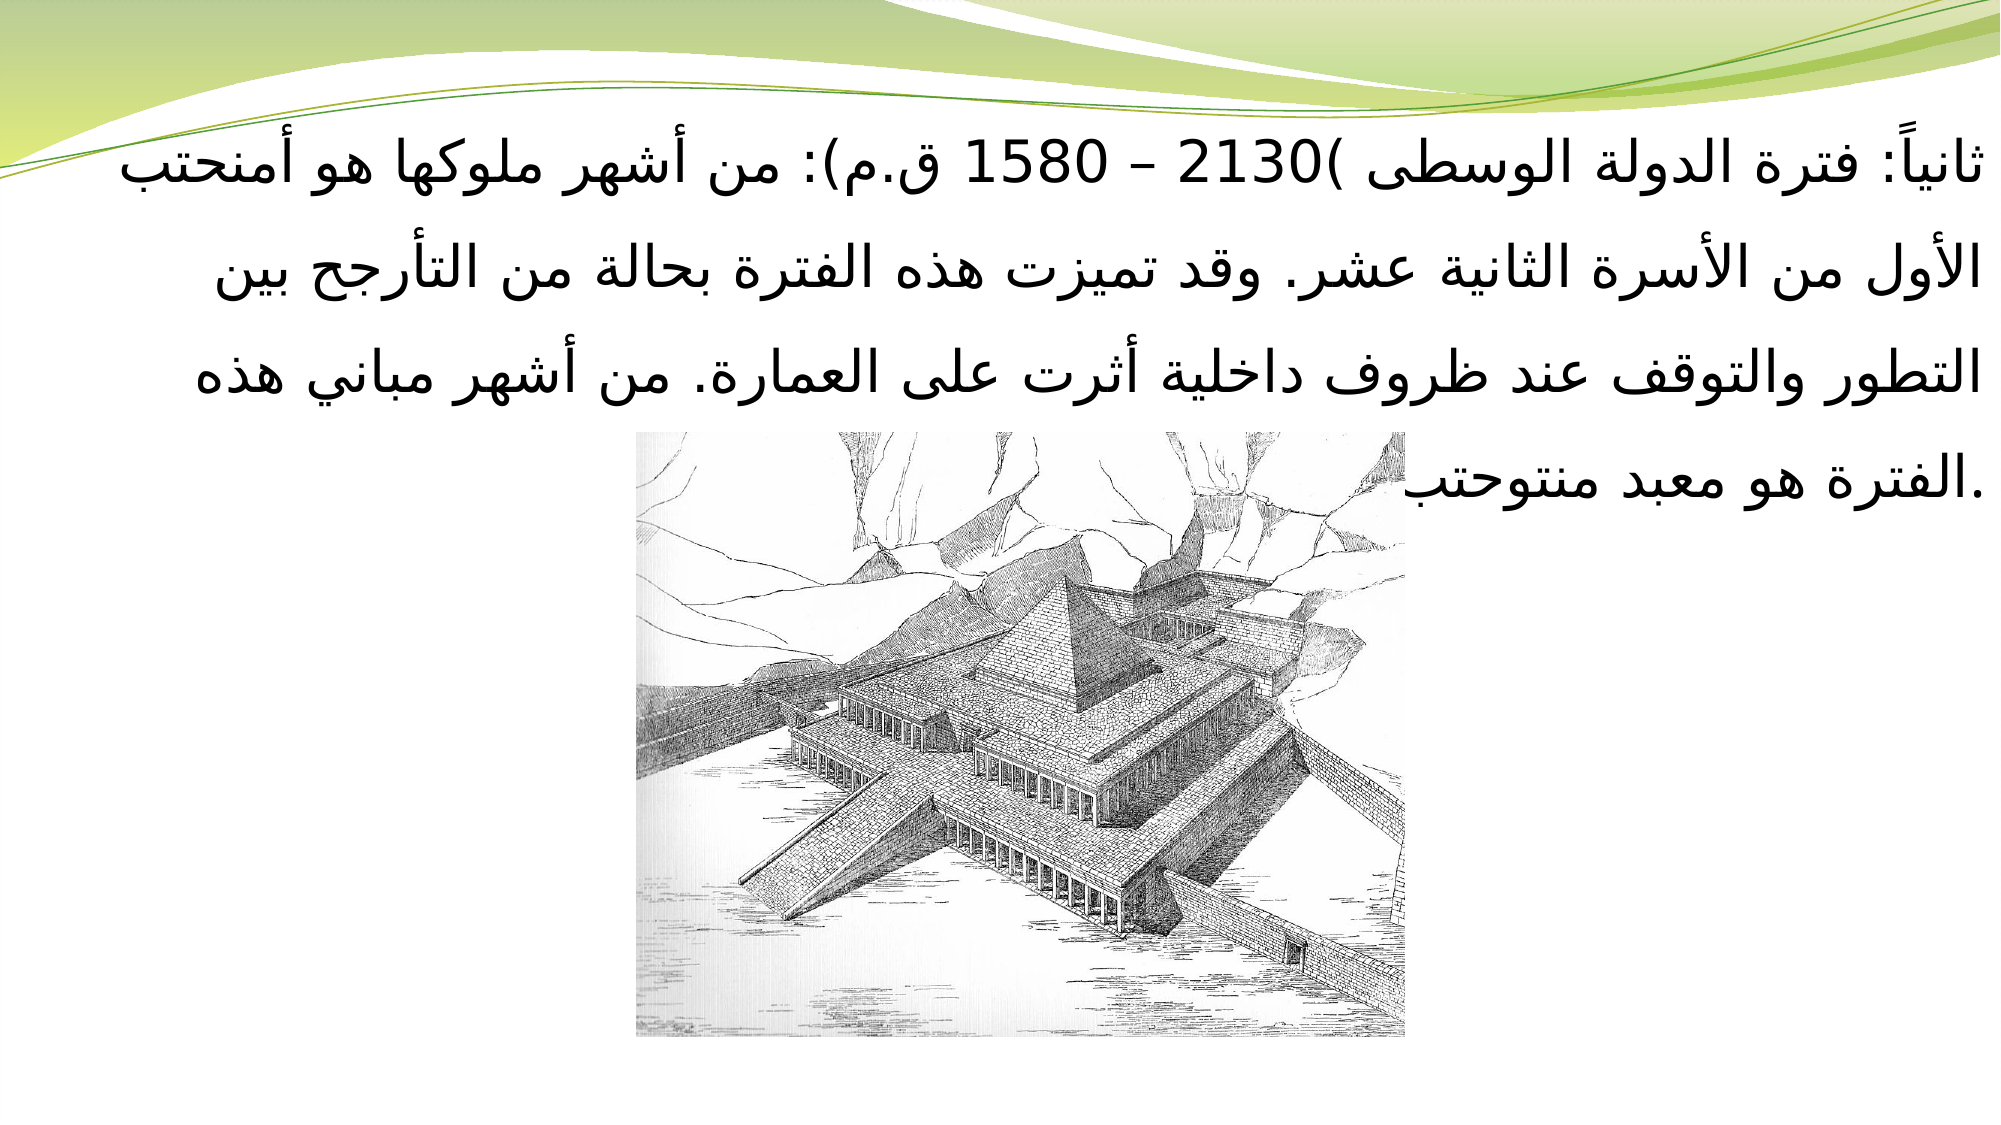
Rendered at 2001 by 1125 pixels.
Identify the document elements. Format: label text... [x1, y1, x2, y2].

text_box ثانياً: فترة الدولة الوسطى )2130 – 1580 ق.م): من أشهر ملوكها هو أمنحتب الأول من الأسرة الثانية عشر. وقد تميزت هذه الفترة بحالة من التأرجح بين التطور والتوقف عند ظروف داخلية أثرت على العمارة. من أشهر مباني هذه الفترة هو معبد منتوحتب في الدير البحري. [75, 81, 2000, 622]
picture [636, 432, 1405, 1037]
